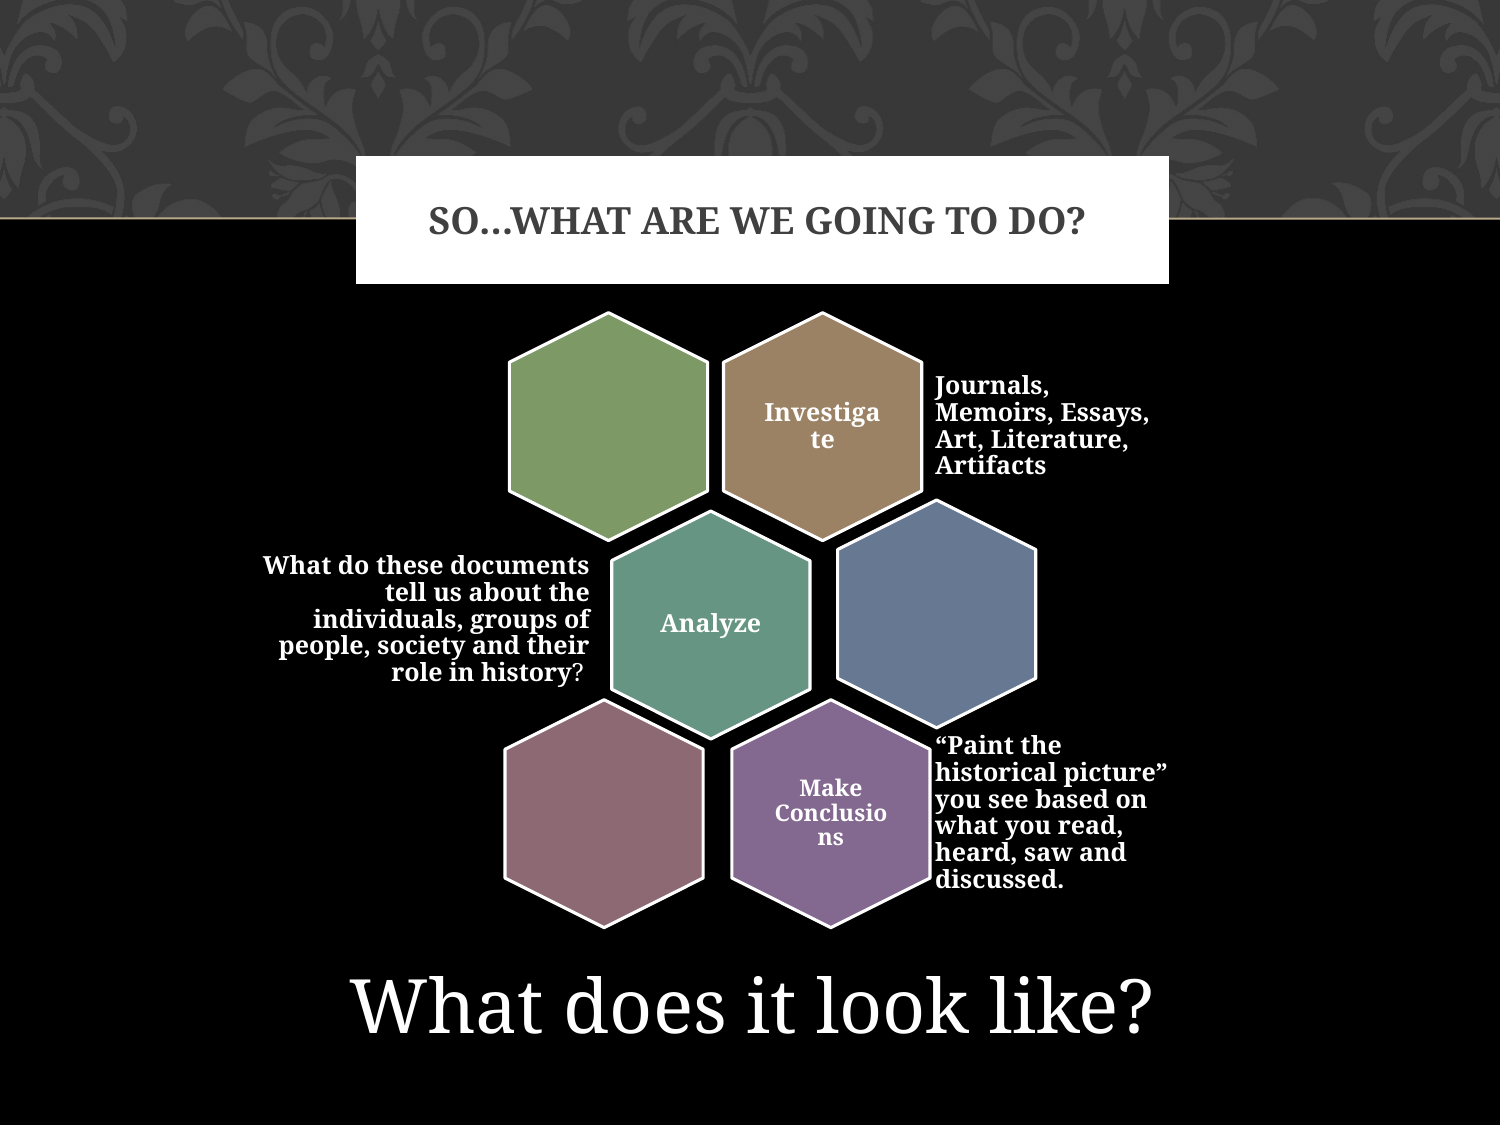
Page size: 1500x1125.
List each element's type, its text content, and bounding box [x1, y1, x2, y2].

title So…what are we going to do? [356, 156, 1169, 284]
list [237, 312, 1307, 928]
list What does it look like? [287, 962, 1218, 1053]
